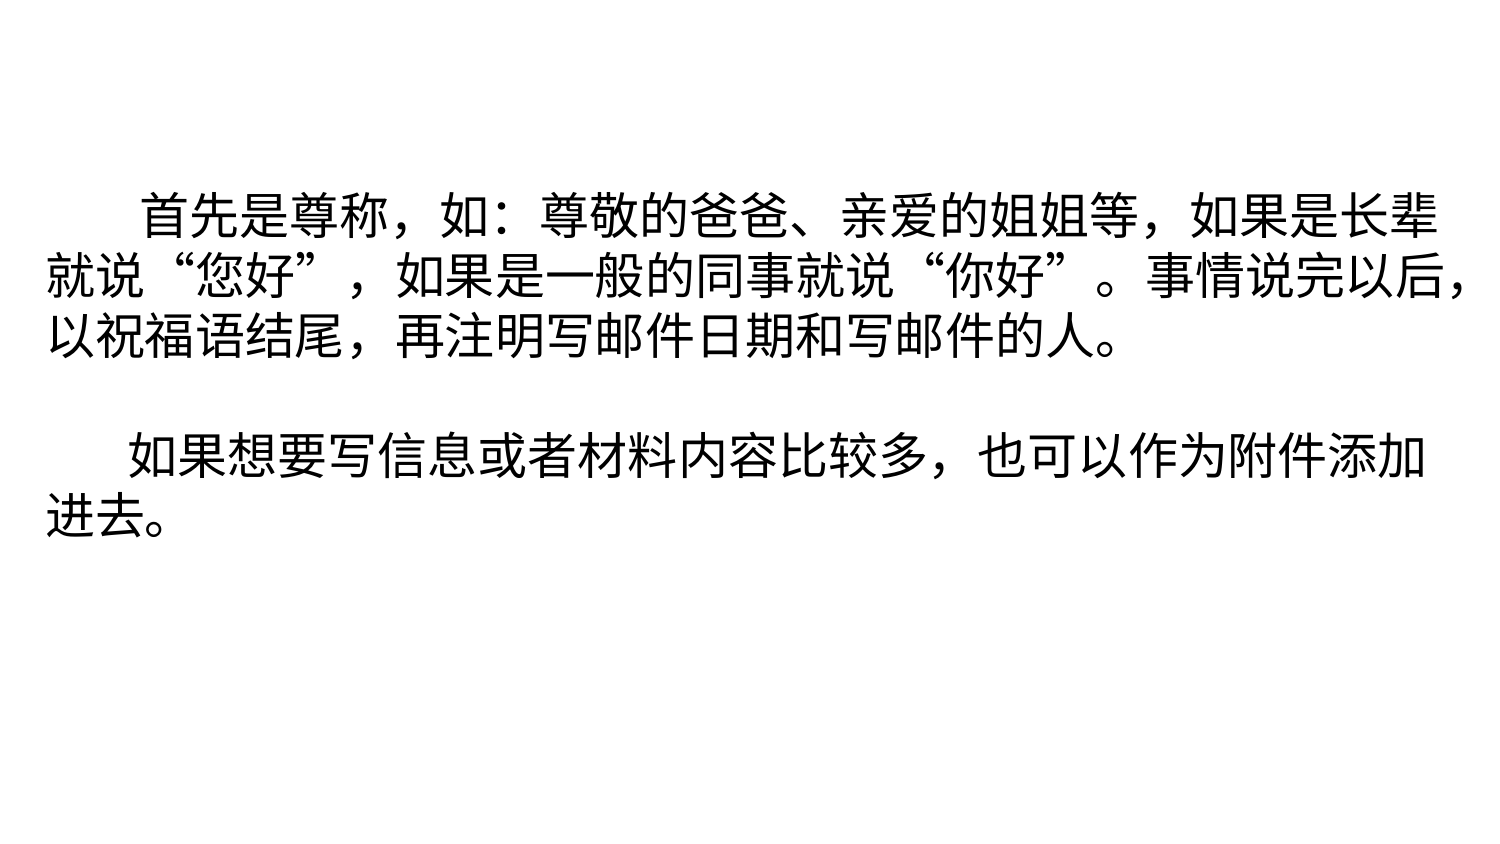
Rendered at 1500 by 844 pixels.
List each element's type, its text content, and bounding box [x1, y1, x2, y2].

text_box 首先是尊称，如：尊敬的爸爸、亲爱的姐姐等，如果是长辈就说“您好”，如果是一般的同事就说“你好”。事情说完以后，以祝福语结尾，再注明写邮件日期和写邮件的人。 如果想要写信息或者材料内容比较多，也可以作为附件添加进去。 [30, 117, 1470, 552]
